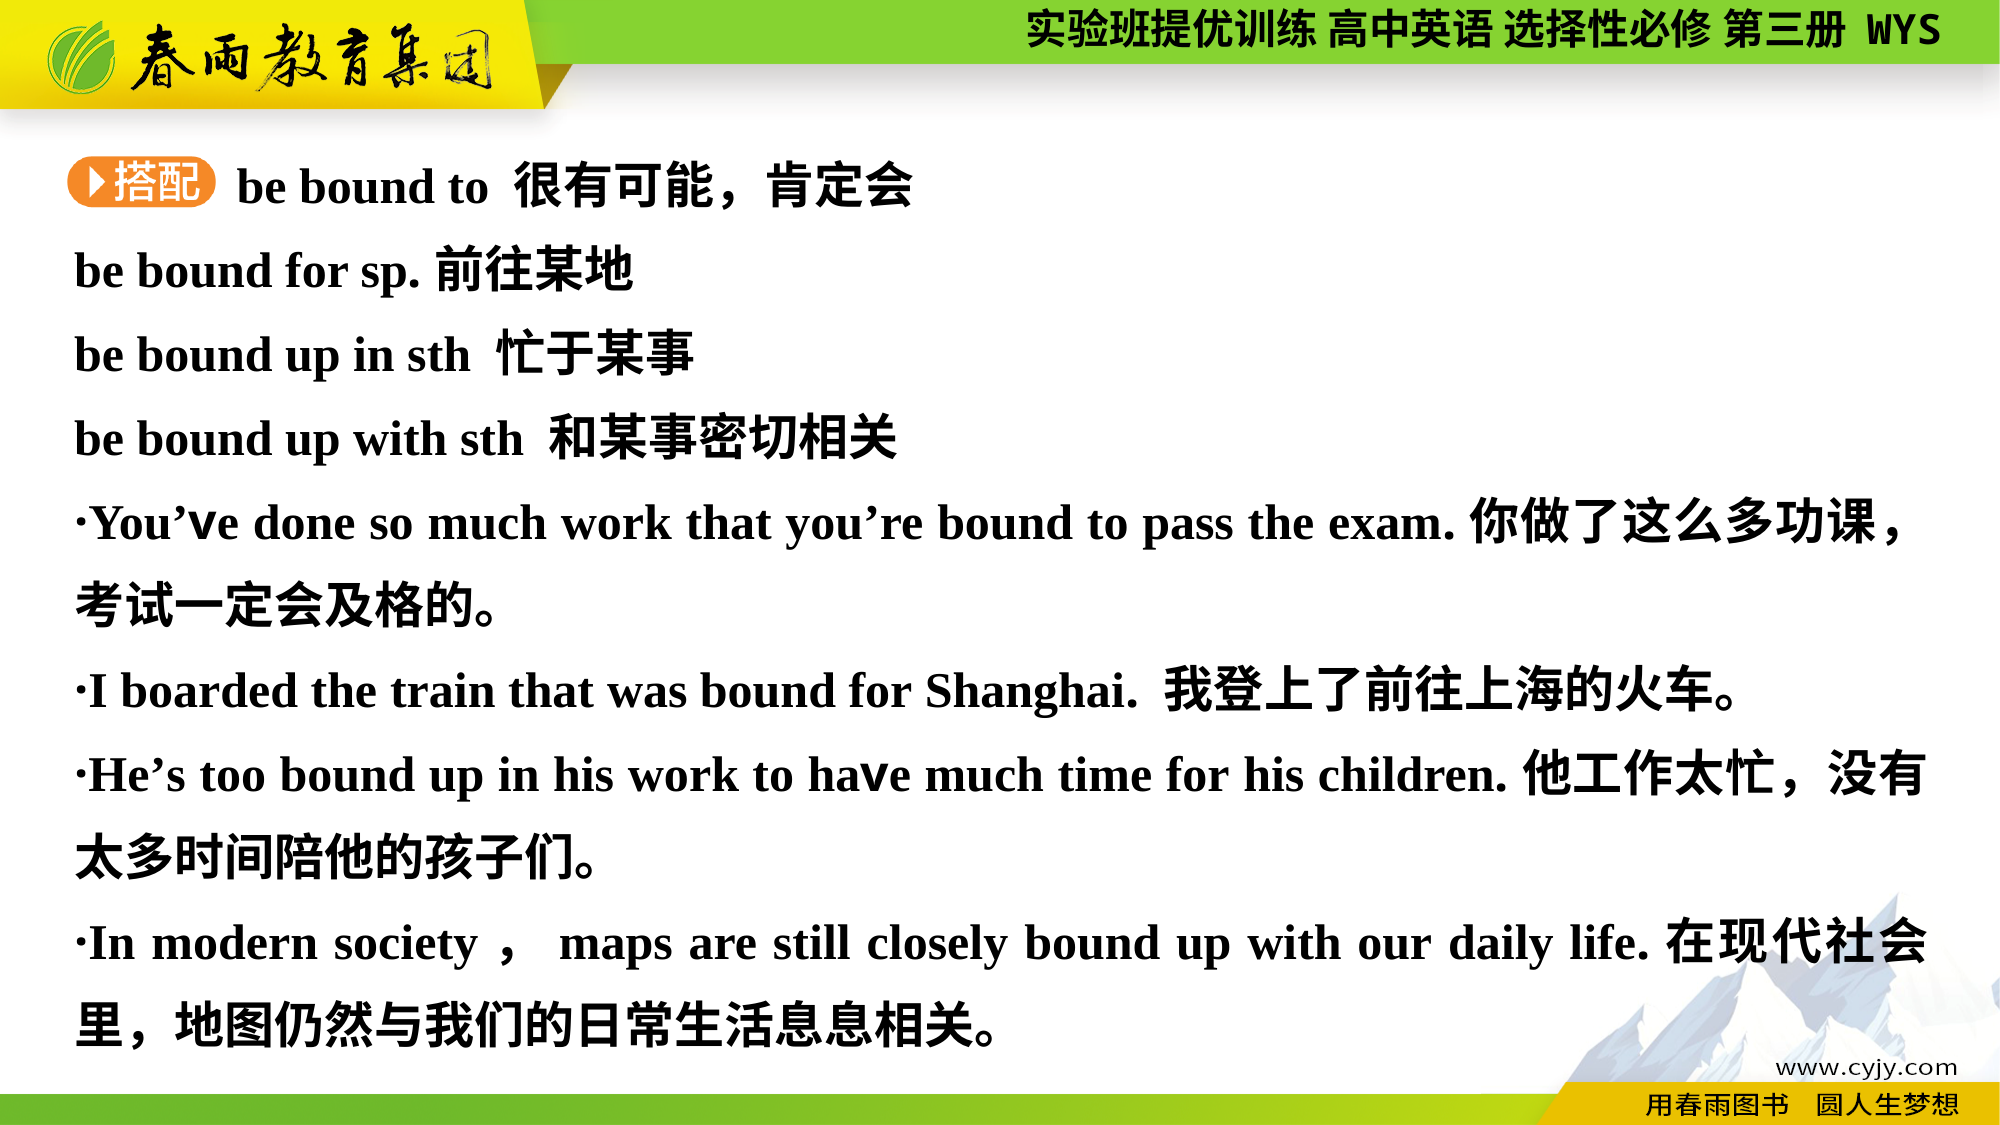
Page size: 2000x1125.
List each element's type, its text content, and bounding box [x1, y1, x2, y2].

list be bound to 很有可能，肯定会 be bound for sp.前往某地 be bound up in sth 忙于某事 be bound up with sth 和某事密切相关 ·You’ve done so much work that you’re bound to pass the exam.你做了这么多功课，考试一定会及格的。 ·I boarded the train that was bound for Shanghai. 我登上了前往上海的火车。 ·He’s too bound up in his work to have much time for his children.他工作太忙，没有太多时间陪他的孩子们。 ·In modern society，maps are still closely bound up with our daily life.在现代社会里，地图仍然与我们的日常生活息息相关。 [59, 122, 1944, 1071]
picture [0, 0, 2000, 1125]
